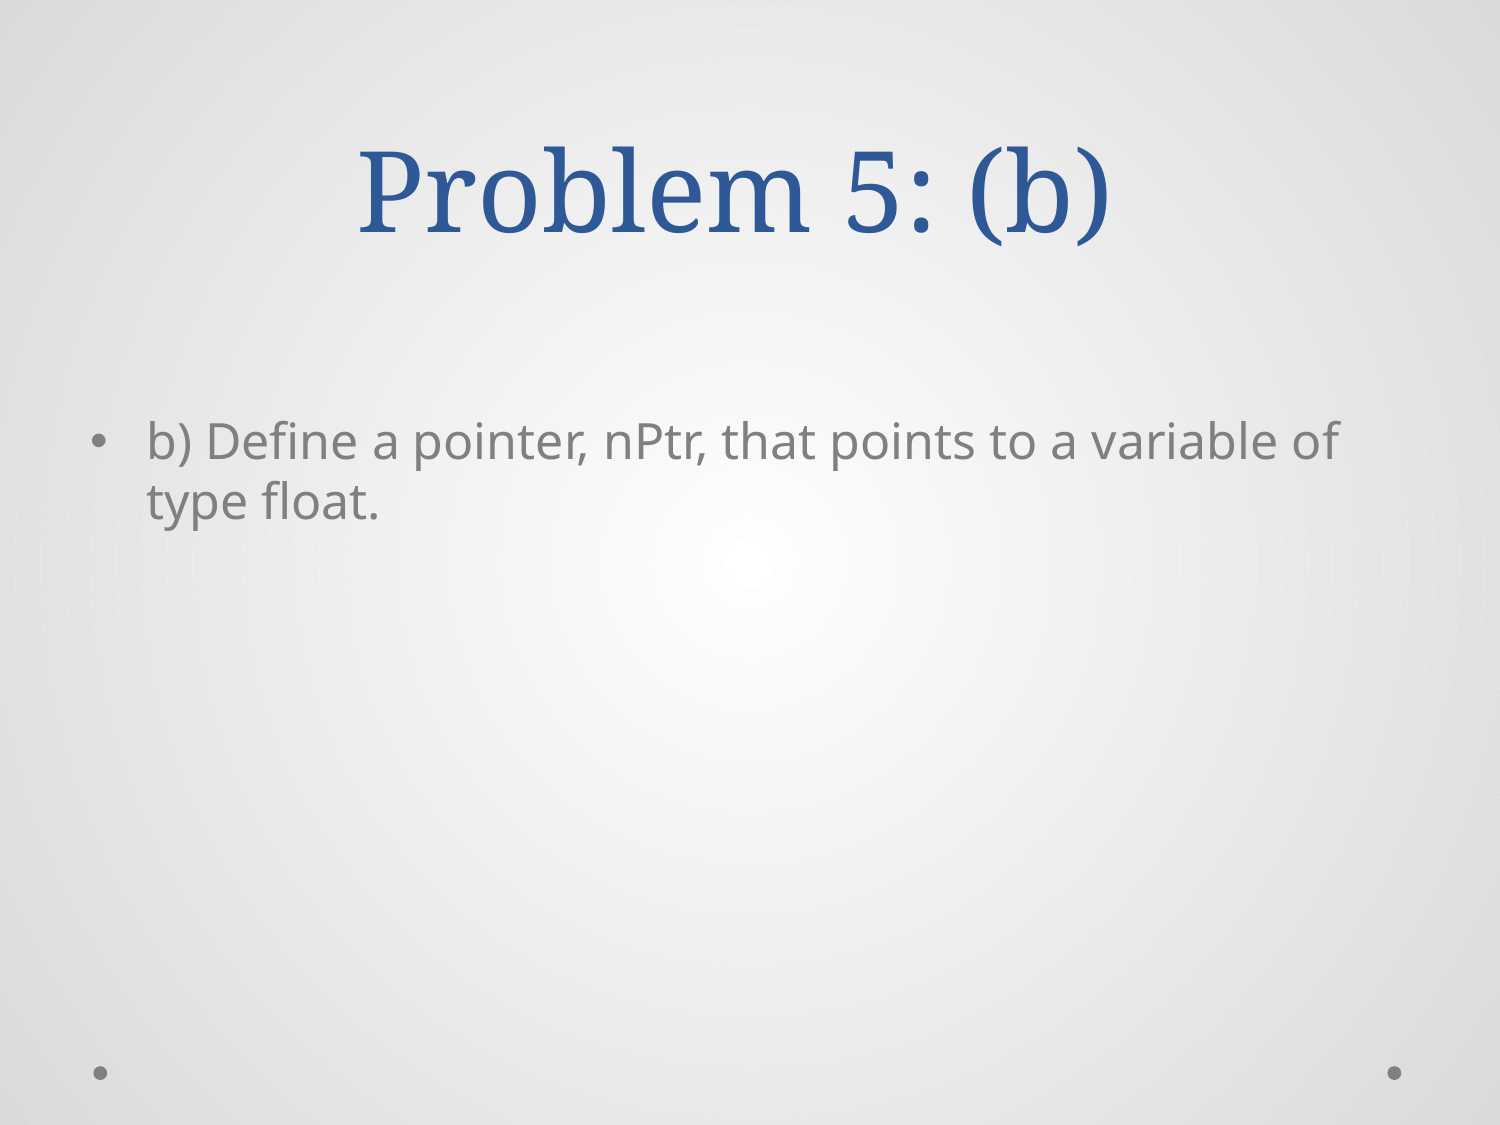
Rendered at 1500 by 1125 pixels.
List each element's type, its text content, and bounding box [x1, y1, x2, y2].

list b) Define a pointer, nPtr, that points to a variable of type float. [75, 262, 1425, 1005]
title Problem 5: (b) [75, 0, 1425, 262]
